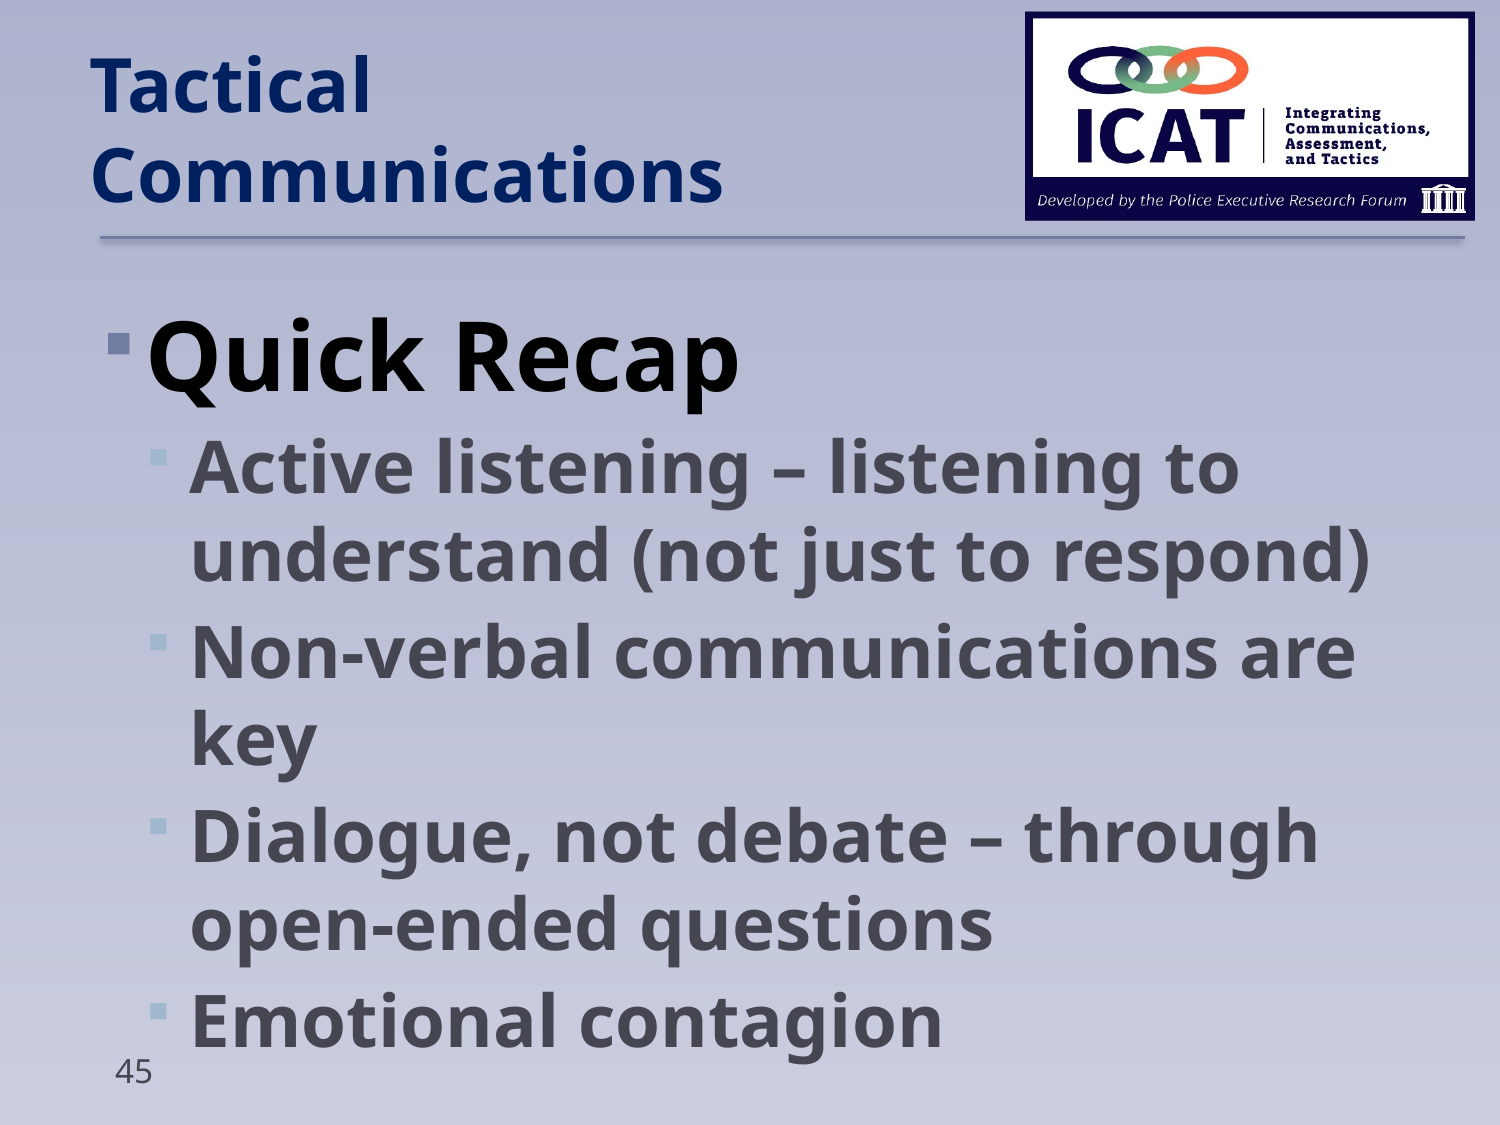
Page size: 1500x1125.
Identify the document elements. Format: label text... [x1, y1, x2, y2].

picture [1024, 11, 1476, 221]
slide_number 45 [100, 1075, 426, 1103]
list Quick Recap Active listening – listening to understand (not just to respond) Non-verbal communications are key Dialogue, not debate – through open-ended questions Emotional contagion [87, 287, 1438, 1075]
title Tactical Communications [75, 24, 1018, 225]
